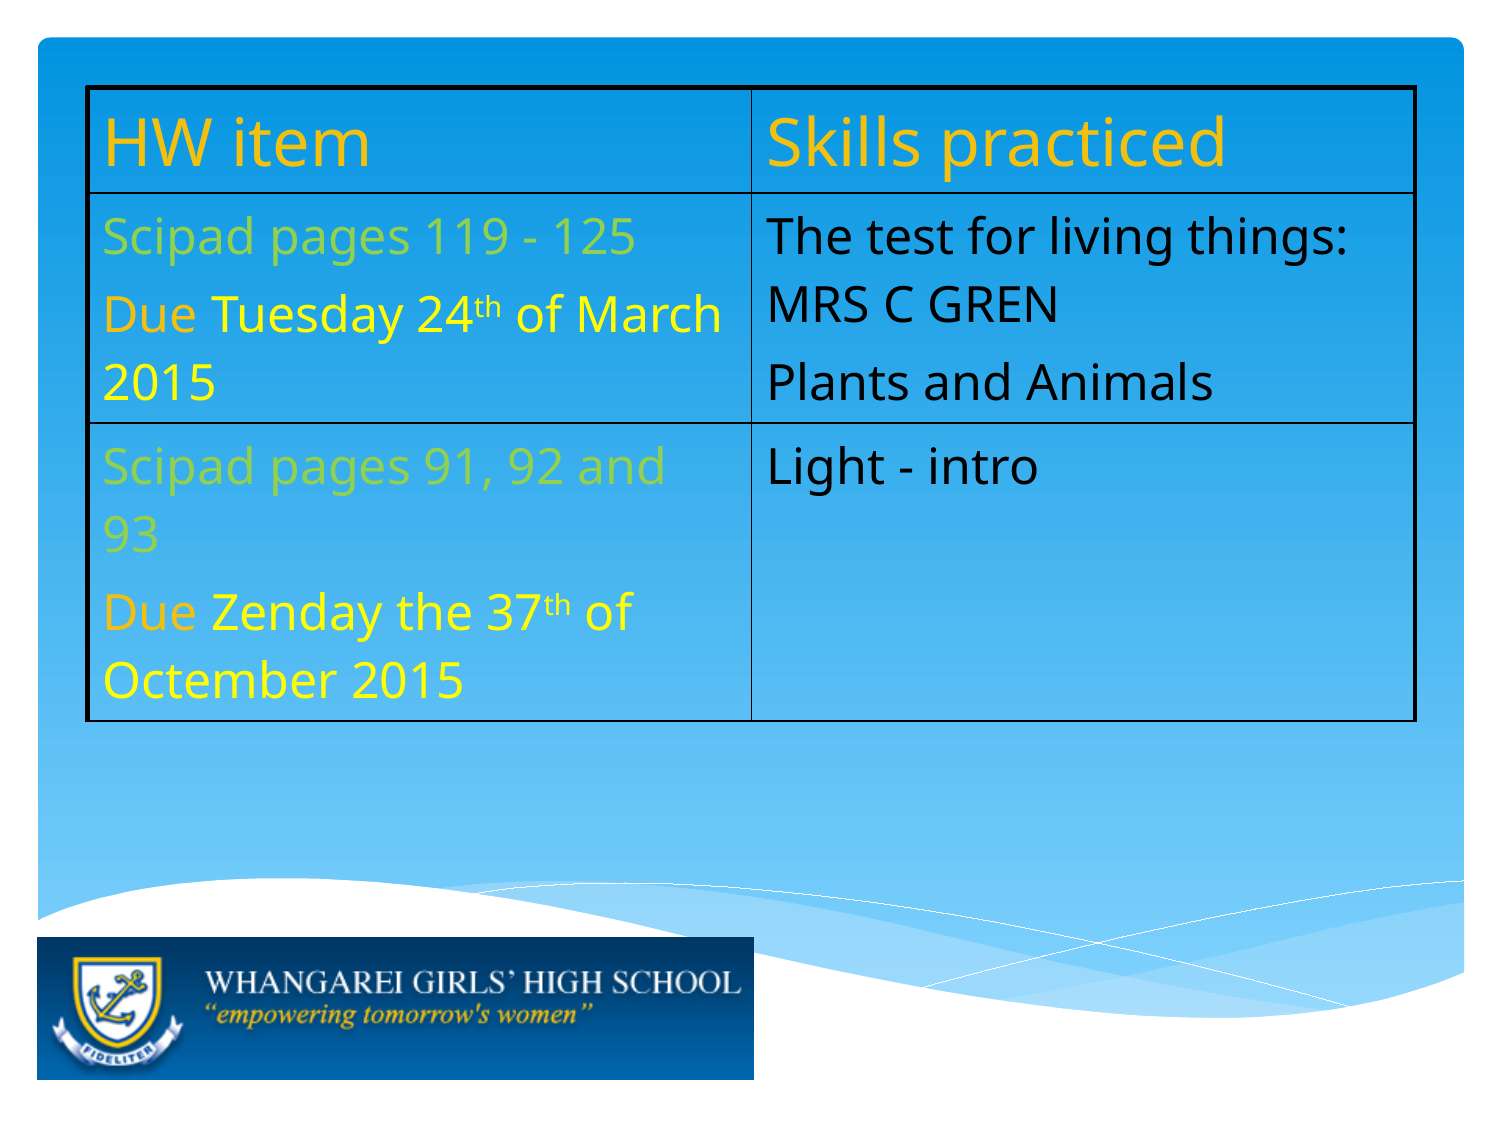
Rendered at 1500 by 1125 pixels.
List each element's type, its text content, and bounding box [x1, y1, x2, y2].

table_cell Light - intro [752, 424, 1413, 720]
table_cell Scipad pages 91, 92 and 93 Due Zenday the 37th of Octember 2015 [90, 424, 751, 720]
table_cell The test for living things: MRS C GREN Plants and Animals [752, 194, 1413, 422]
table_cell Scipad pages 119 - 125 Due Tuesday 24th of March 2015 [90, 194, 751, 422]
table_header HW item [90, 90, 751, 192]
picture [37, 937, 754, 1080]
table_header Skills practiced [752, 90, 1413, 192]
